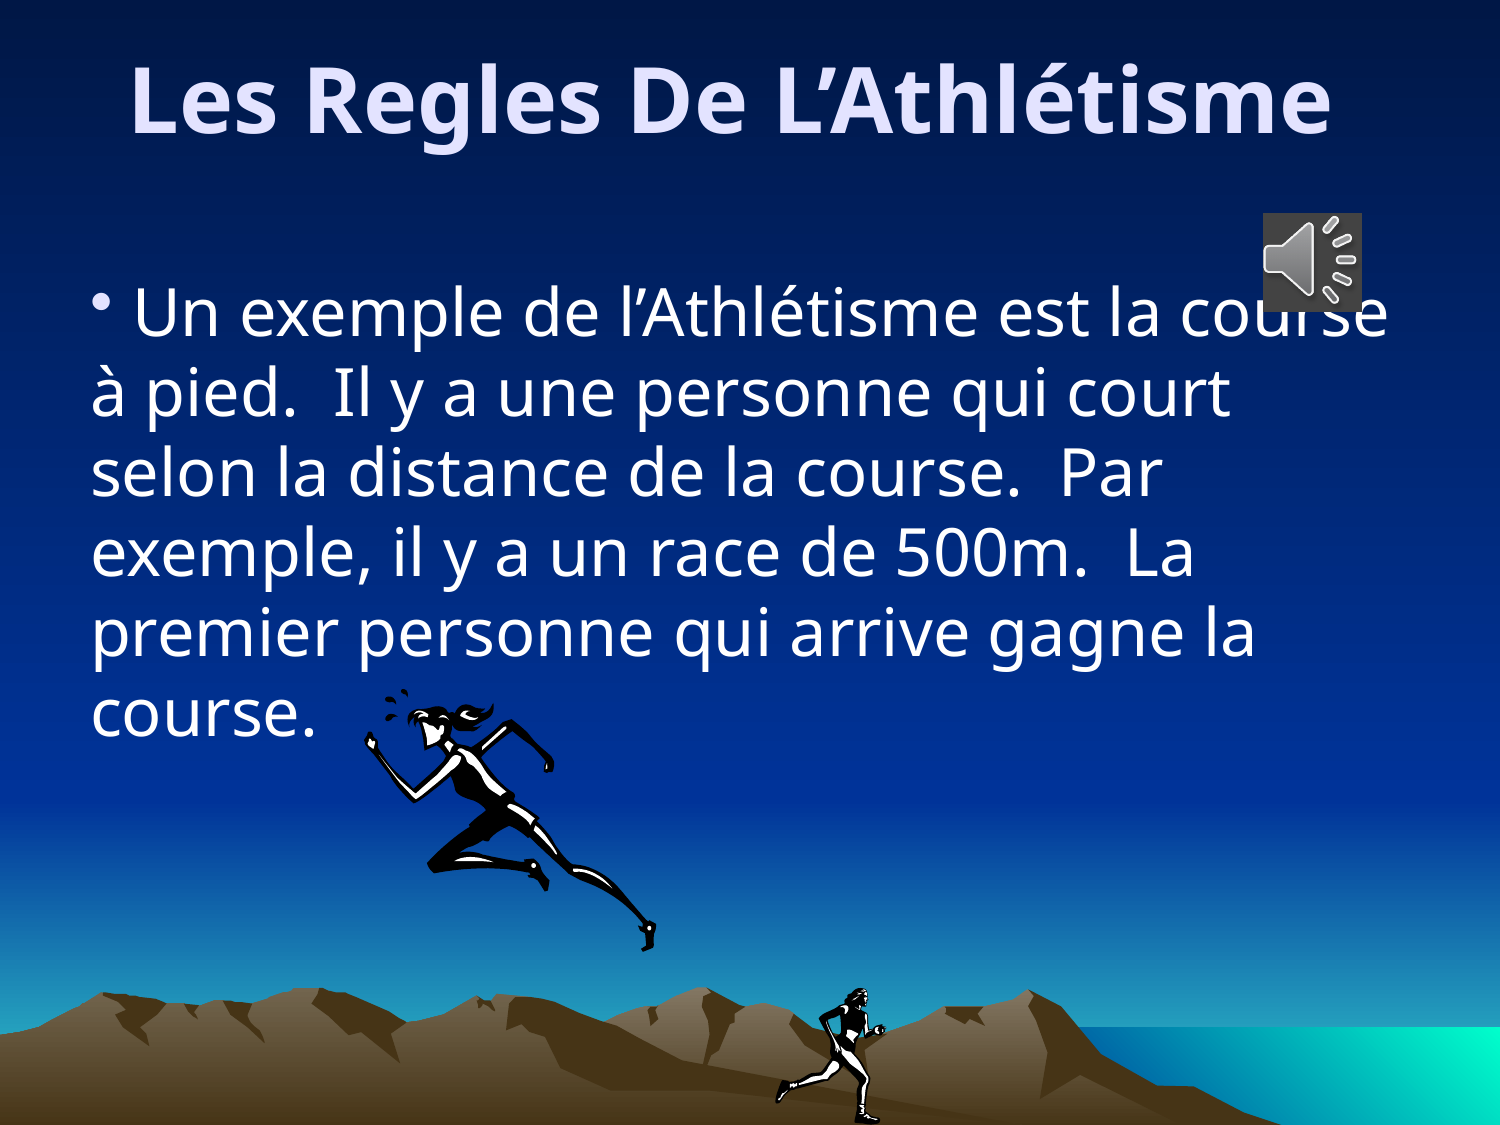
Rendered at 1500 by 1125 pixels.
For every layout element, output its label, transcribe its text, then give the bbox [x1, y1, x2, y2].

title Les Regles De L’Athlétisme [62, 0, 1426, 195]
list Un exemple de l’Athlétisme est la course à pied. Il y a une personne qui court selon la distance de la course. Par exemple, il y a un race de 500m. La premier personne qui arrive gagne la course. [74, 262, 1426, 1001]
picture [774, 987, 887, 1125]
picture [362, 687, 657, 952]
picture [1262, 212, 1363, 313]
